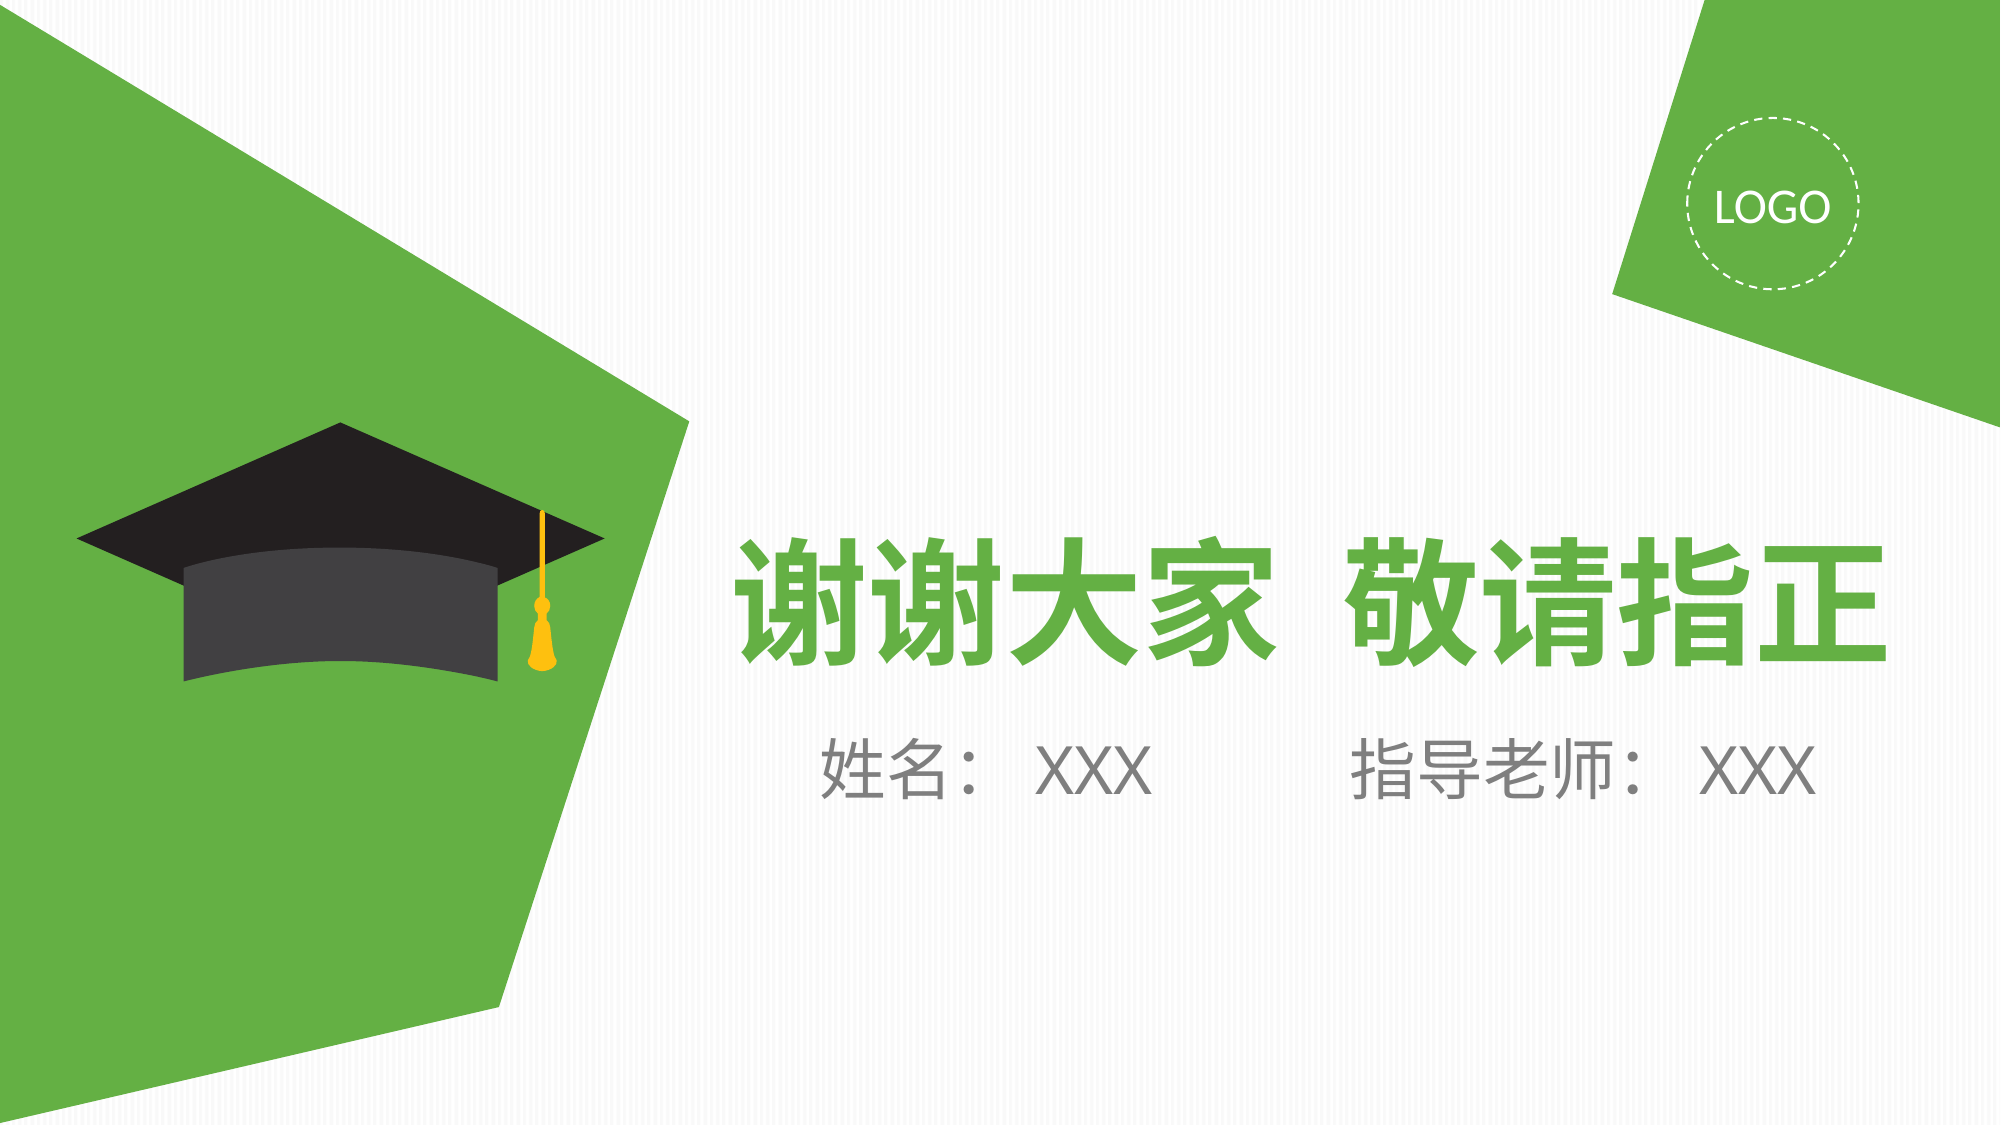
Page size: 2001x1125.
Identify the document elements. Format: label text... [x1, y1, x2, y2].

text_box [1686, 117, 1859, 290]
picture [0, 0, 2001, 1125]
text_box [76, 422, 605, 682]
text_box 姓名：XXX [773, 720, 1185, 815]
text_box [0, 4, 690, 1124]
text_box 指导老师：XXX [1304, 720, 1849, 815]
text_box [1612, 0, 2000, 428]
text_box 谢谢大家 敬请指正 [715, 509, 1908, 690]
